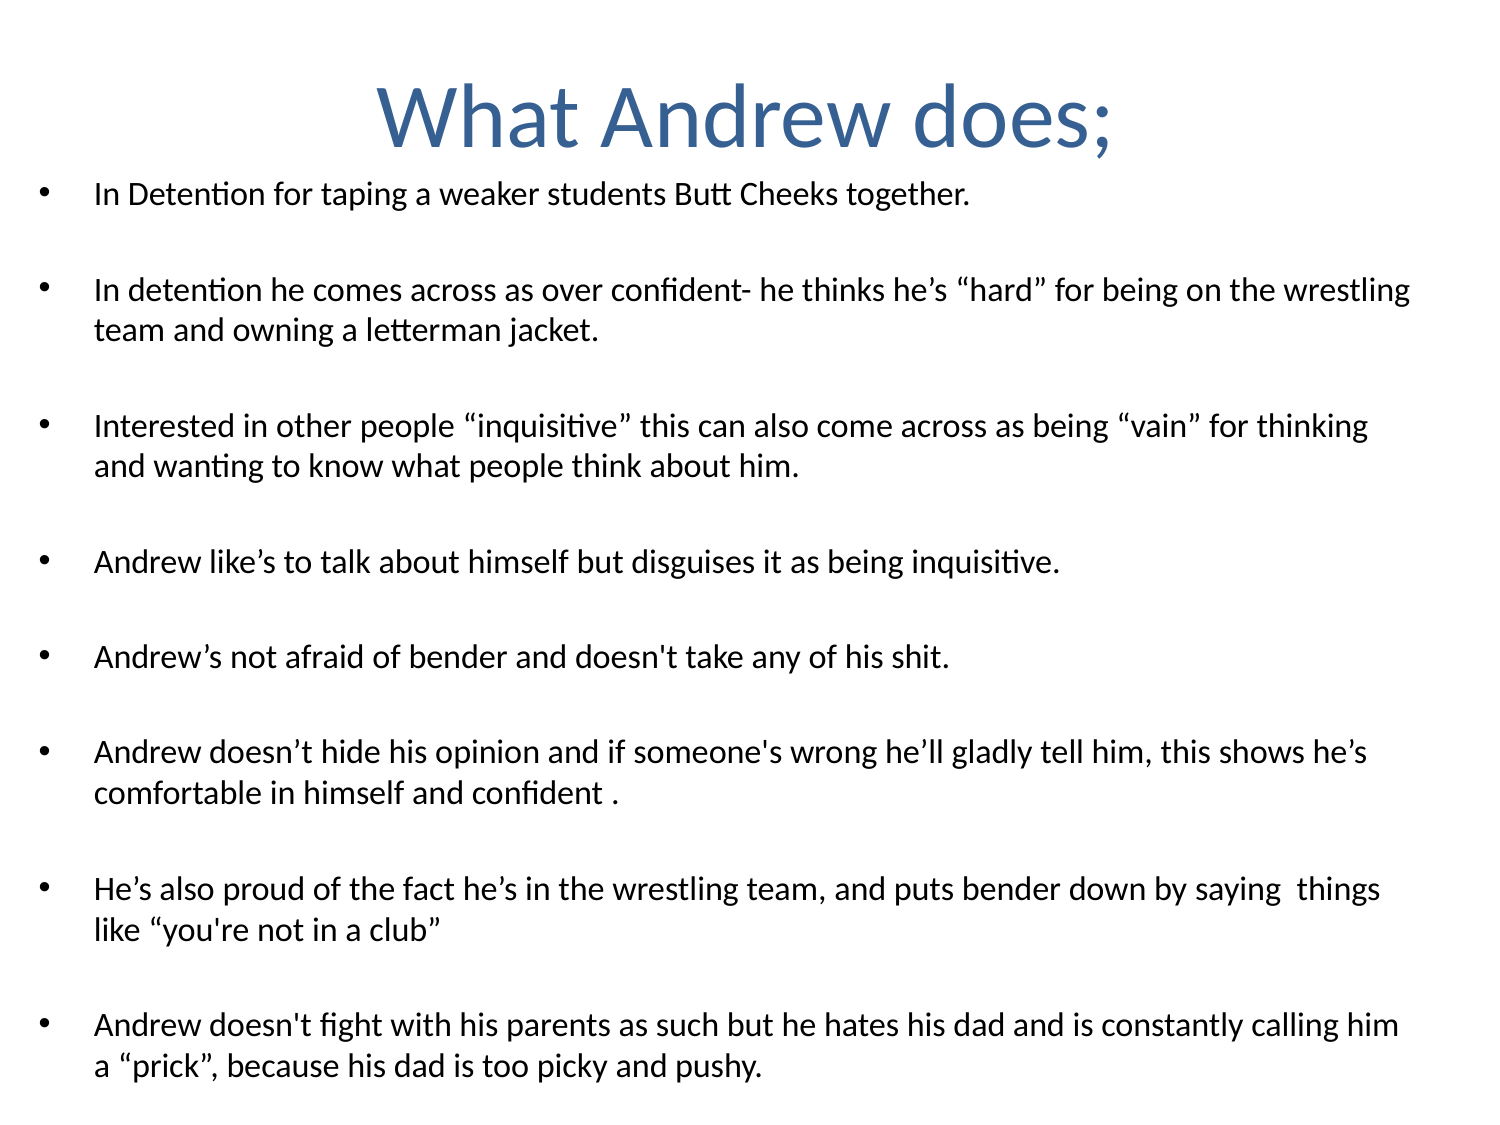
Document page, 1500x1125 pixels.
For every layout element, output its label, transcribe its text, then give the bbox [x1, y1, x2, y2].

list In Detention for taping a weaker students Butt Cheeks together. In detention he comes across as over confident- he thinks he’s “hard” for being on the wrestling team and owning a letterman jacket. Interested in other people “inquisitive” this can also come across as being “vain” for thinking and wanting to know what people think about him. Andrew like’s to talk about himself but disguises it as being inquisitive. Andrew’s not afraid of bender and doesn't take any of his shit. Andrew doesn’t hide his opinion and if someone's wrong he’ll gladly tell him, this shows he’s comfortable in himself and confident . He’s also proud of the fact he’s in the wrestling team, and puts bender down by saying things like “you're not in a club” Andrew doesn't fight with his parents as such but he hates his dad and is constantly calling him a “prick”, because his dad is too picky and pushy. [23, 164, 1425, 1102]
title What Andrew does; [75, 45, 1418, 164]
